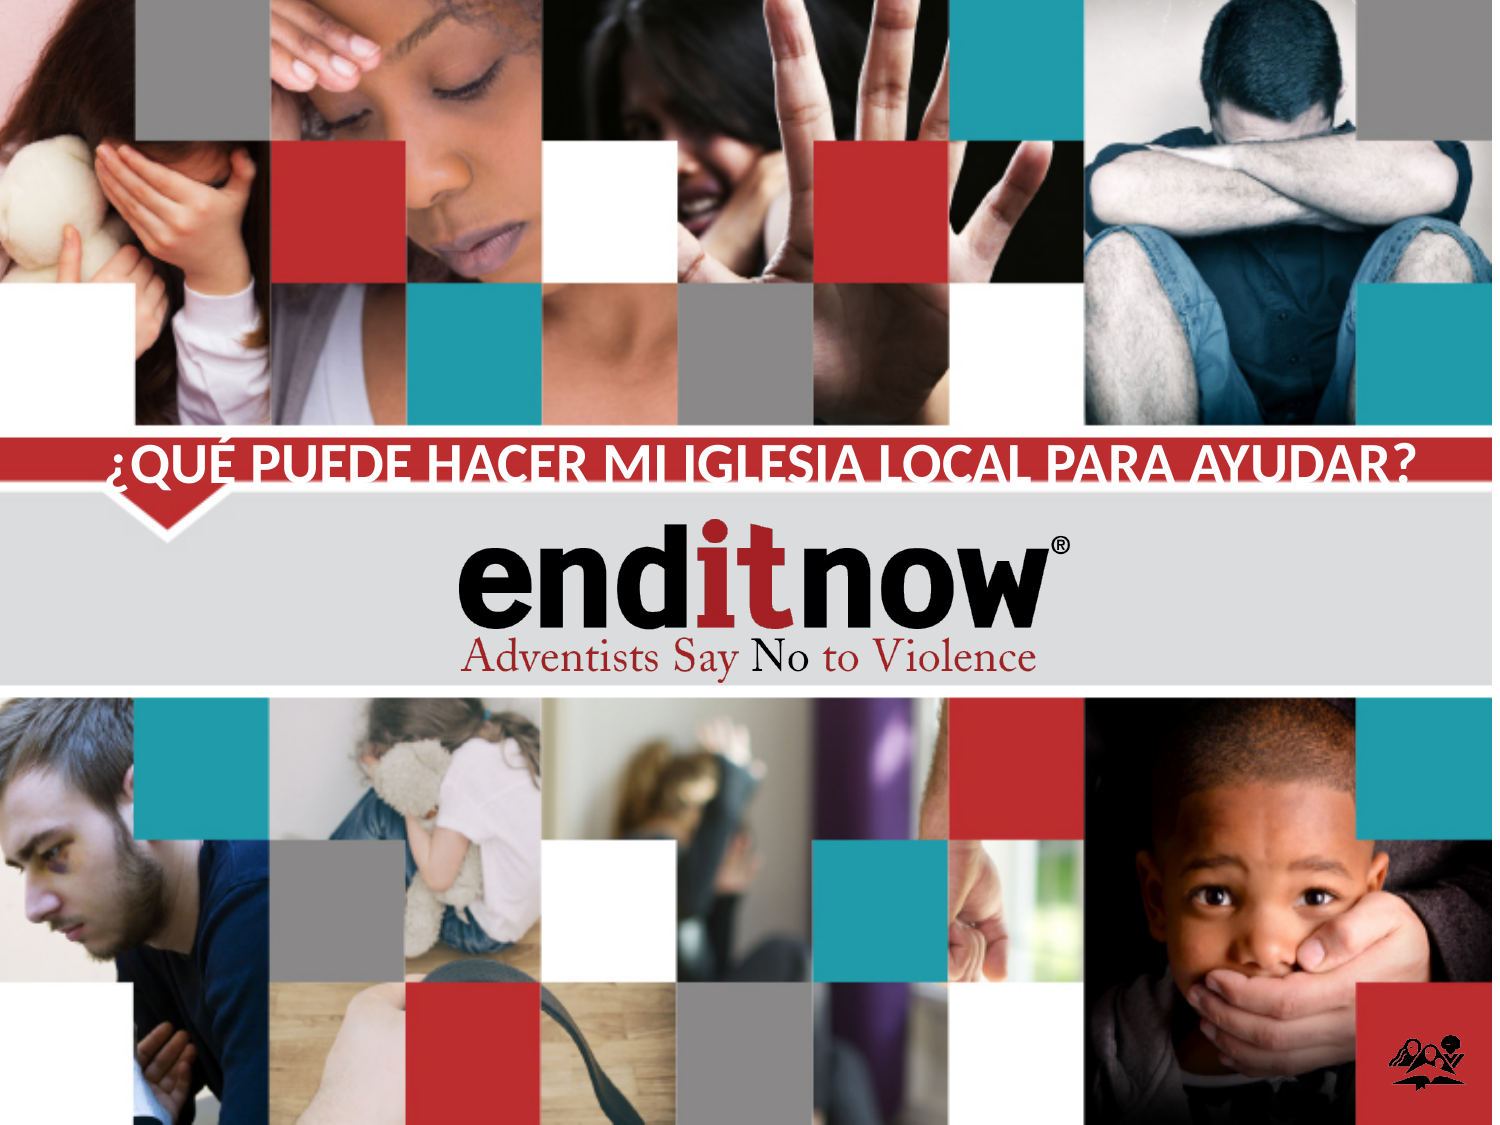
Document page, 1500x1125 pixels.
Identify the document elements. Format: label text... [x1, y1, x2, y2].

title ¿QUÉ PUEDE HACER MI IGLESIA LOCAL PARA AYUDAR? [1492, 110, 1500, 503]
picture [0, 0, 1492, 1125]
text_box [1492, 0, 1500, 75]
